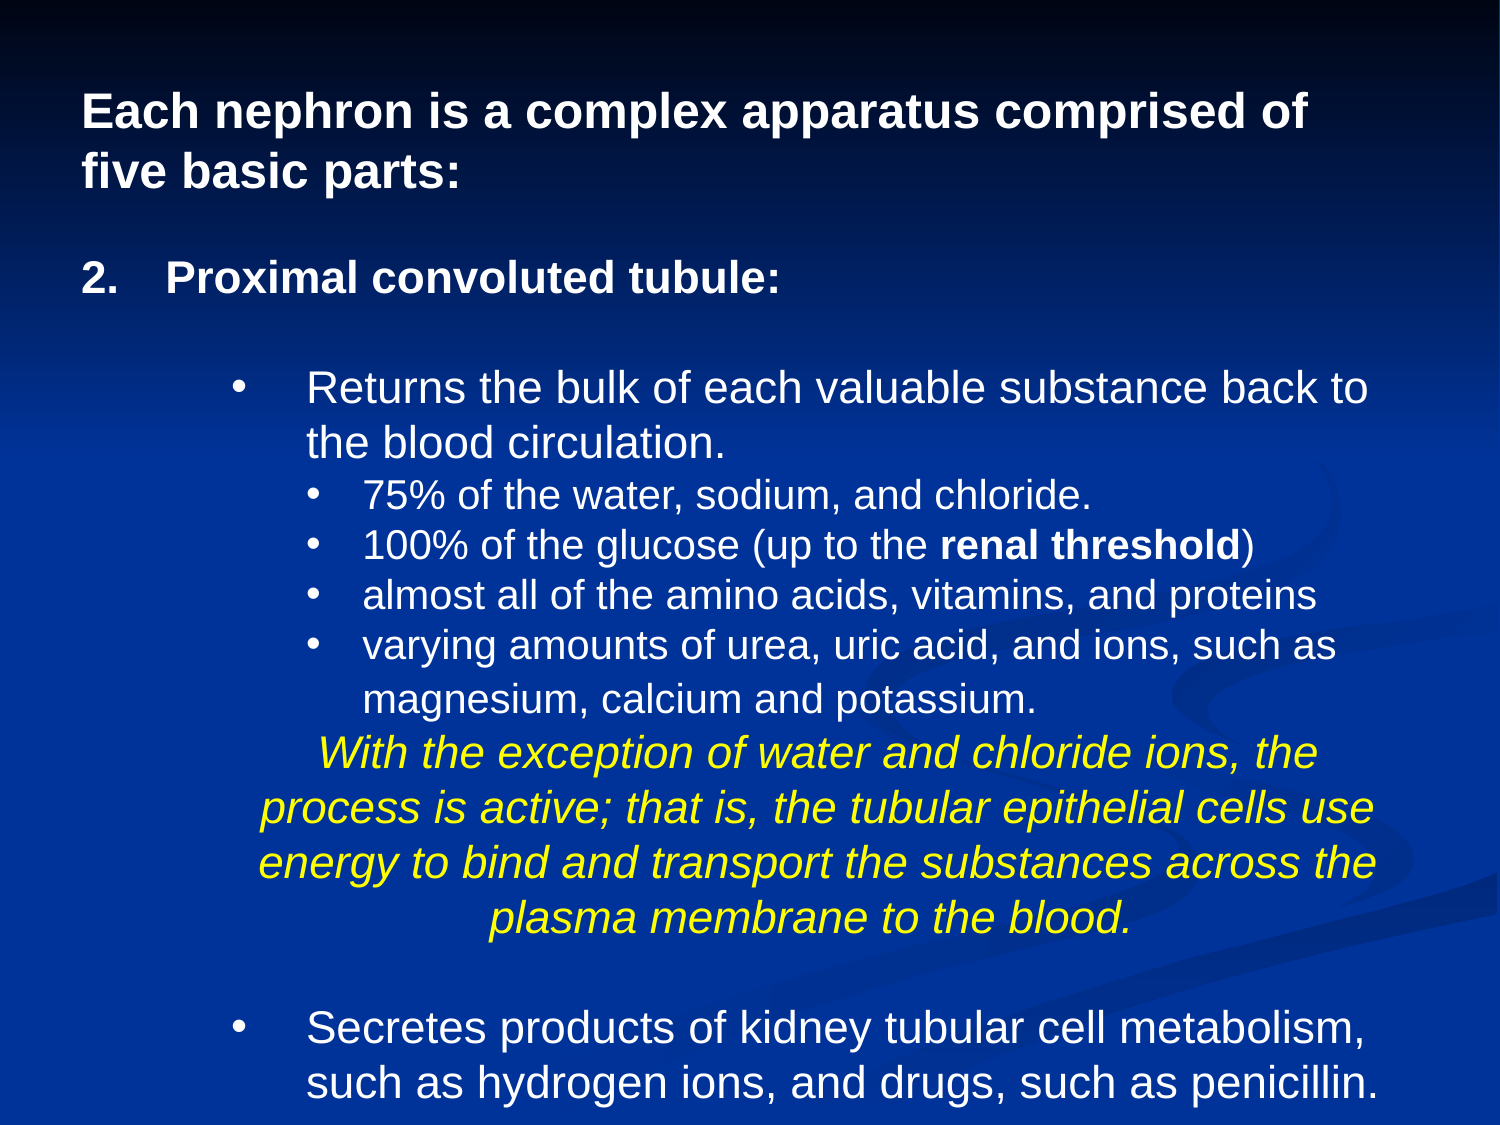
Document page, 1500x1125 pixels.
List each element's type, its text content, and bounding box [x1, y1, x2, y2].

text_box Each nephron is a complex apparatus comprised of five basic parts: Proximal convoluted tubule: Returns the bulk of each valuable substance back to the blood circulation. 75% of the water, sodium, and chloride. 100% of the glucose (up to the renal threshold) almost all of the amino acids, vitamins, and proteins varying amounts of urea, uric acid, and ions, such as magnesium, calcium and potassium. With the exception of water and chloride ions, the process is active; that is, the tubular epithelial cells use energy to bind and transport the substances across the plasma membrane to the blood. Secretes products of kidney tubular cell metabolism, such as hydrogen ions, and drugs, such as penicillin. [66, 70, 1421, 1125]
